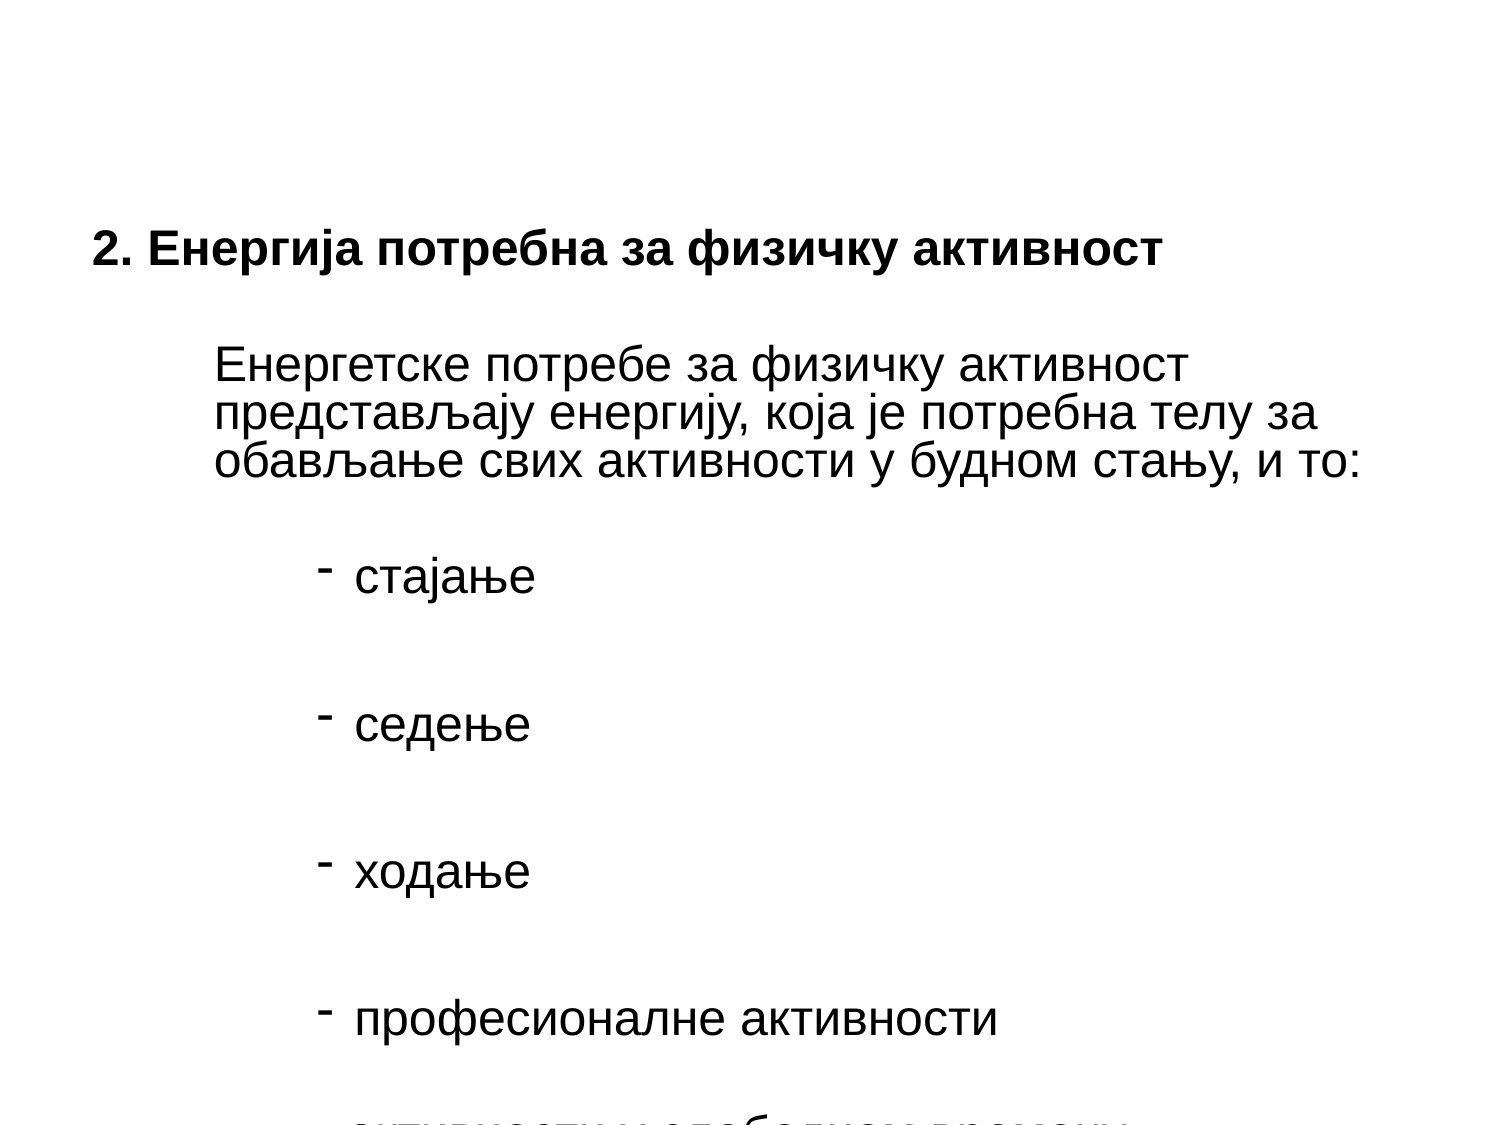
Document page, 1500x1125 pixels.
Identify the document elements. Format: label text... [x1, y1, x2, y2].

list 2. Енергија потребна за физичку активност Енергетске потребе за физичку активност представљају енергију, која је потребна телу за обављање свих активности у будном стању, и то: стајање седење ходање професионалне активности - активности у слободном времену [76, 219, 1424, 1083]
